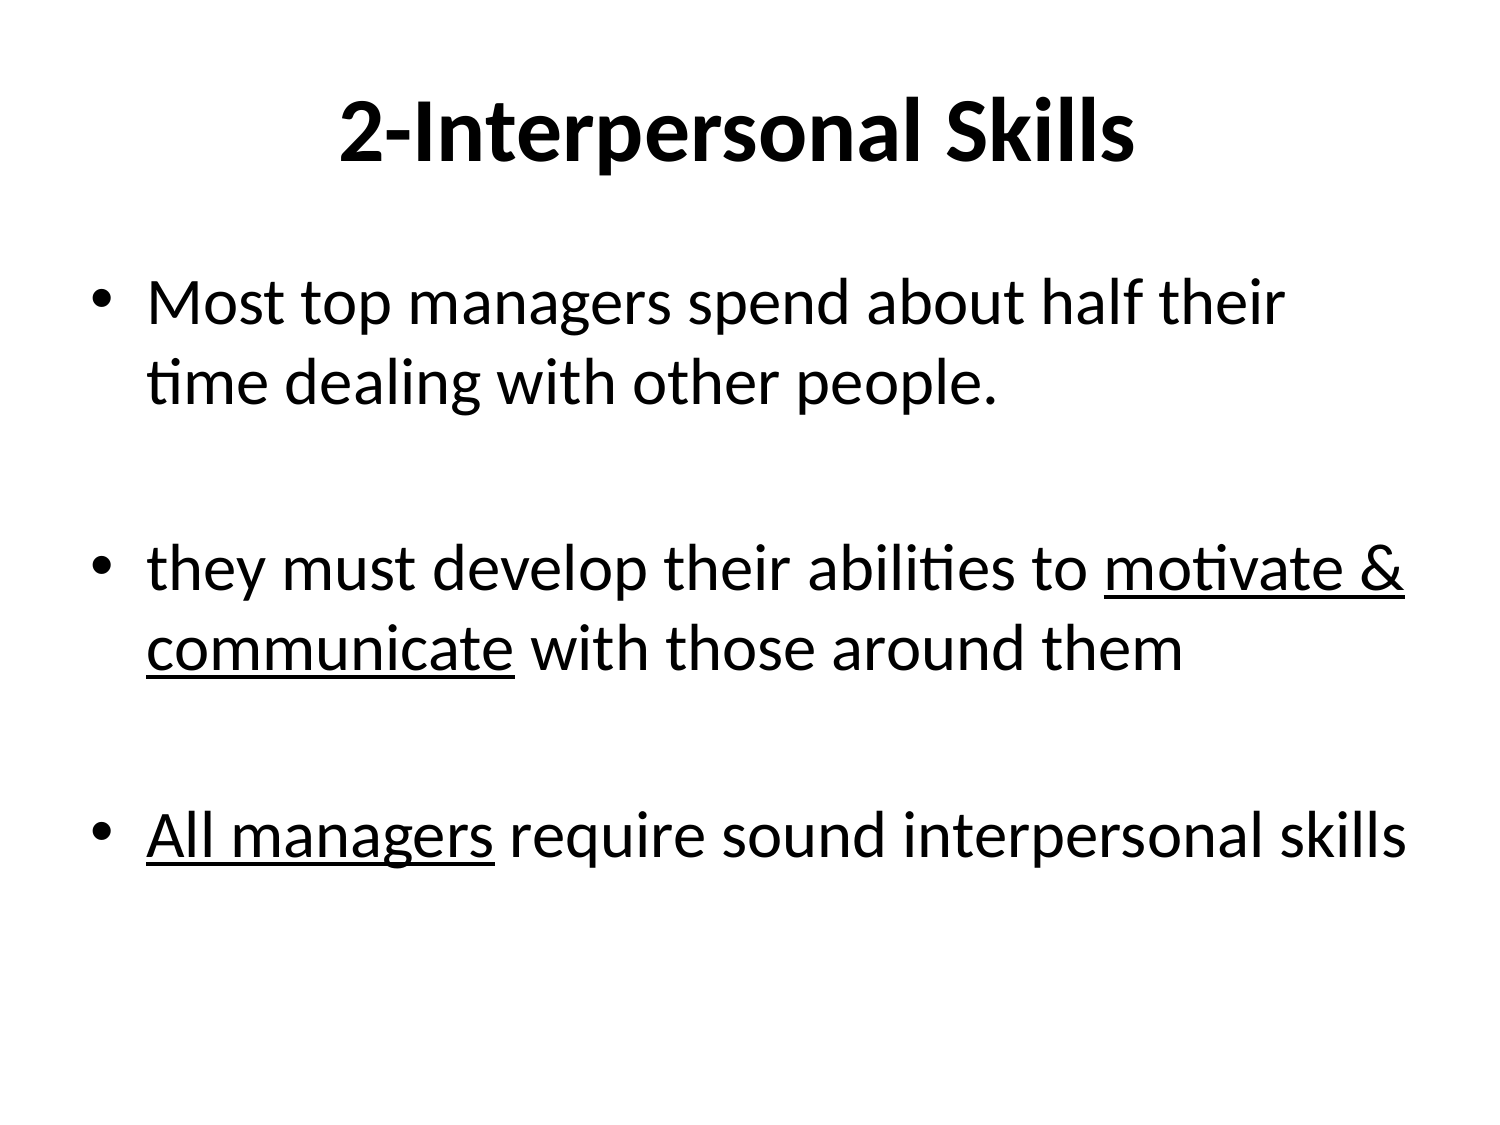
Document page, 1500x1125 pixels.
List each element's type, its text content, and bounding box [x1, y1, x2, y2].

title 2-Interpersonal Skills [62, 49, 1413, 201]
list Most top managers spend about half their time dealing with other people. they must develop their abilities to motivate & communicate with those around them All managers require sound interpersonal skills [74, 249, 1426, 1023]
